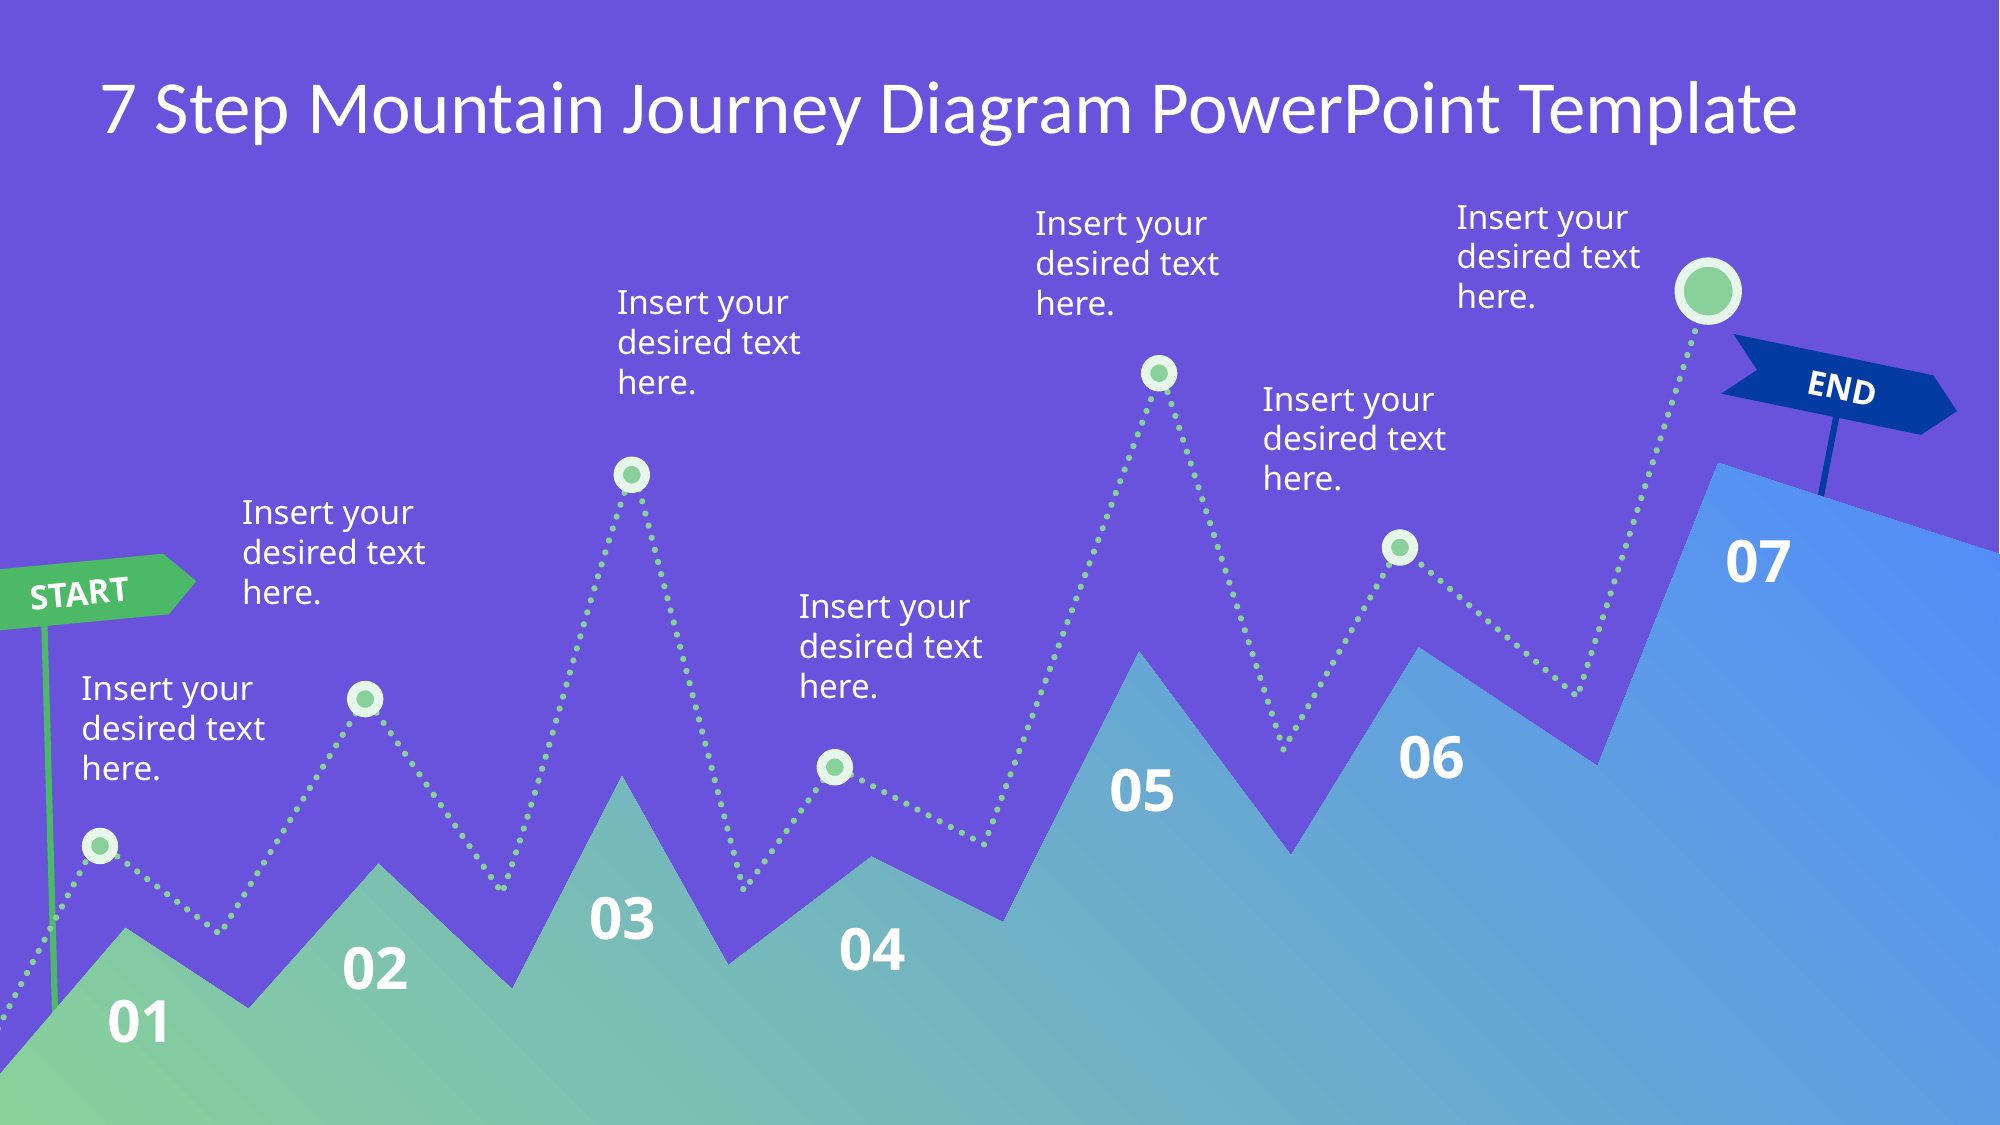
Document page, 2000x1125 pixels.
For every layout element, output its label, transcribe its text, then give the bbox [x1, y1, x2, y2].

text_box Insert your desired text here. [1262, 370, 1536, 505]
text_box 07 [1710, 545, 1807, 602]
text_box Insert your desired text here. [1456, 188, 1660, 323]
text_box [1143, 357, 1175, 389]
text_box Insert your desired text here. [144, 659, 336, 795]
text_box Insert your desired text here. [798, 577, 1000, 713]
title 7 Step Mountain Journey Diagram PowerPoint Template [99, 45, 1900, 162]
text_box [819, 751, 851, 783]
text_box 05 [1094, 745, 1191, 831]
text_box [0, 485, 2000, 1125]
text_box Insert your desired text here. [617, 274, 891, 409]
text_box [1712, 355, 1948, 538]
text_box [616, 459, 648, 491]
text_box [144, 306, 1699, 956]
text_box 06 [1383, 712, 1480, 798]
text_box 04 [823, 904, 921, 990]
text_box 01 [92, 976, 189, 1062]
text_box [349, 683, 381, 715]
text_box 02 [327, 924, 424, 1009]
text_box Insert your desired text here. [1035, 194, 1309, 330]
text_box [1384, 531, 1416, 564]
text_box 03 [574, 873, 671, 959]
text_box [0, 553, 139, 1026]
text_box Insert your desired text here. [242, 483, 516, 619]
text_box [1677, 259, 1740, 323]
